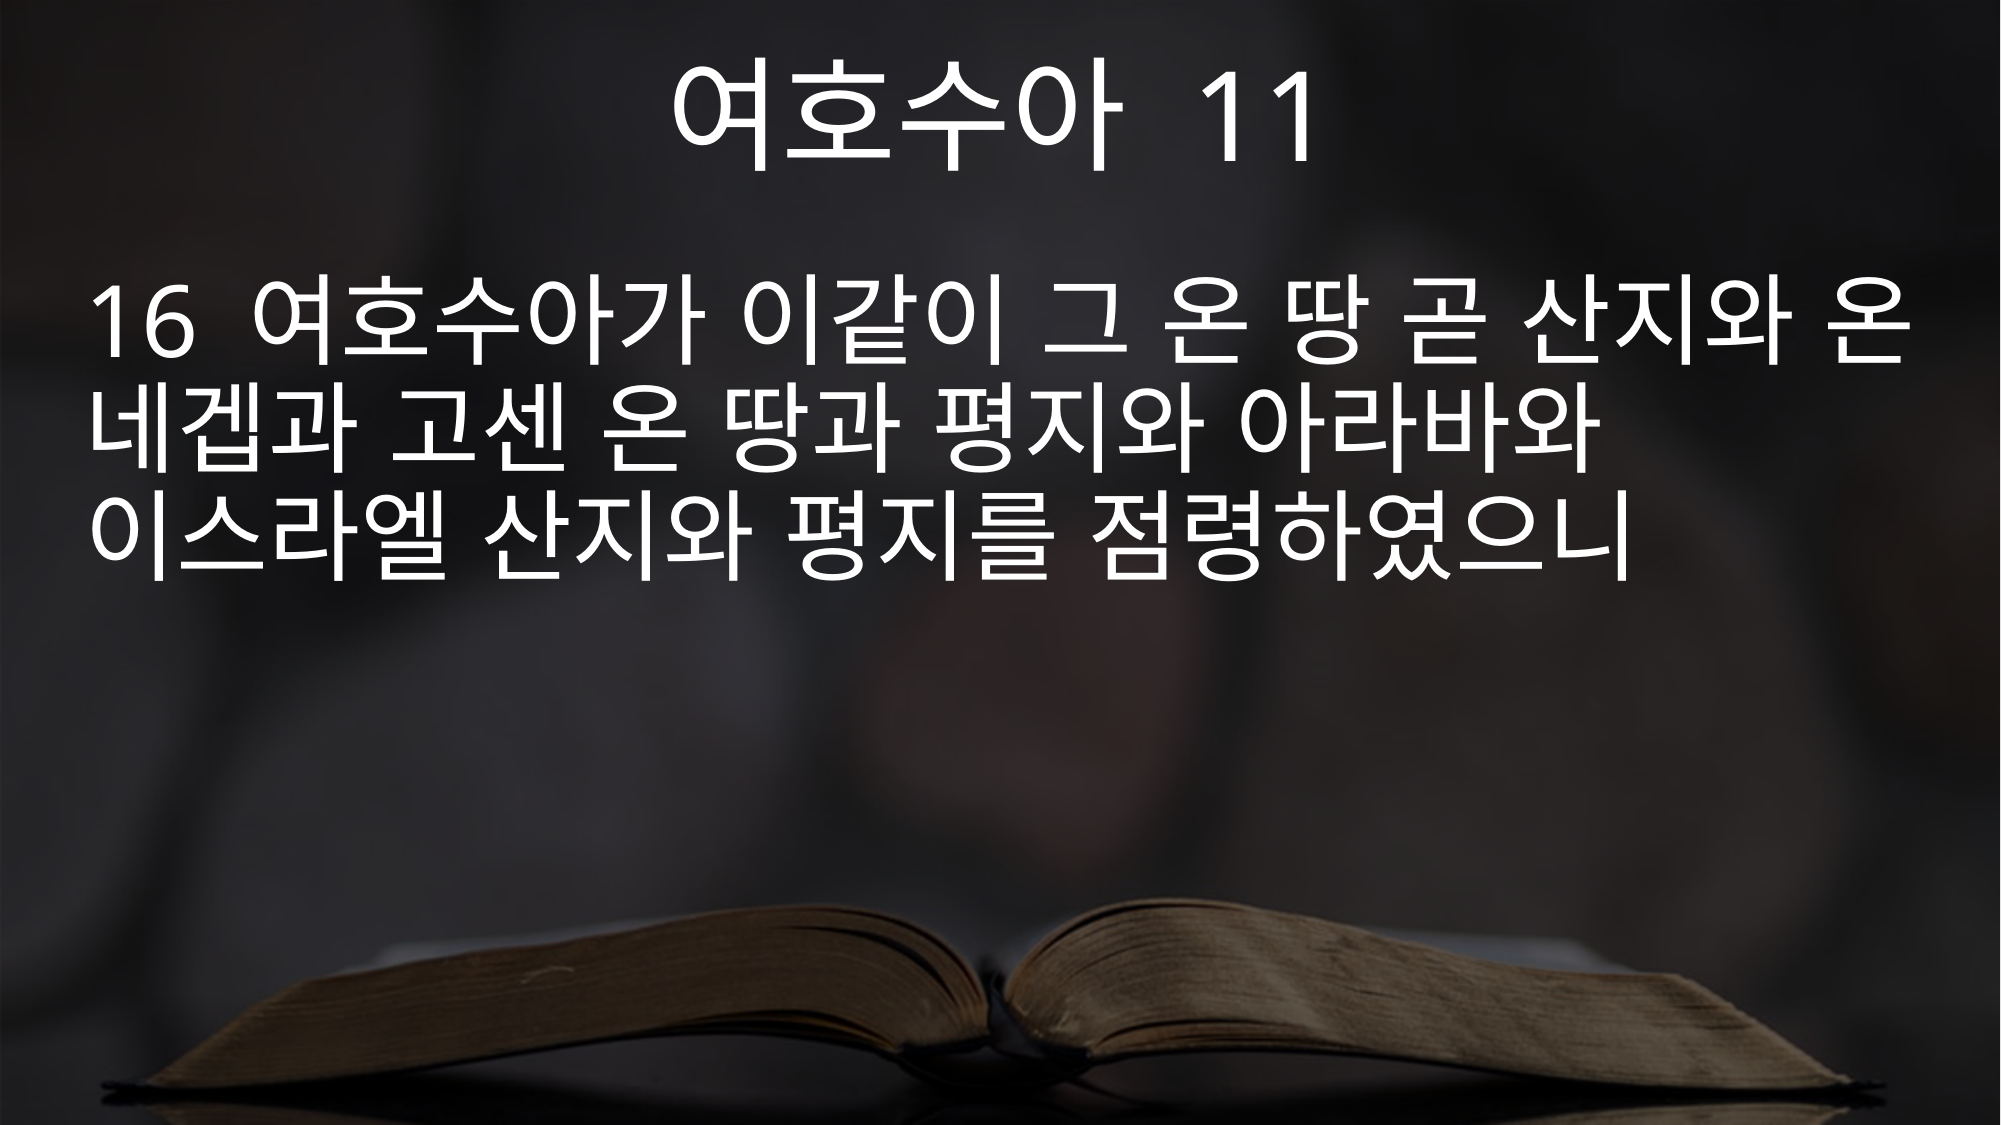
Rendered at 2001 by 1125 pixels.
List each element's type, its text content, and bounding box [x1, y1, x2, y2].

footer 여호수아 11 [0, 32, 2000, 192]
picture [0, 0, 2001, 1125]
list 16 여호수아가 이같이 그 온 땅 곧 산지와 온 네겝과 고센 온 땅과 평지와 아라바와 이스라엘 산지와 평지를 점령하였으니 [69, 263, 1953, 423]
